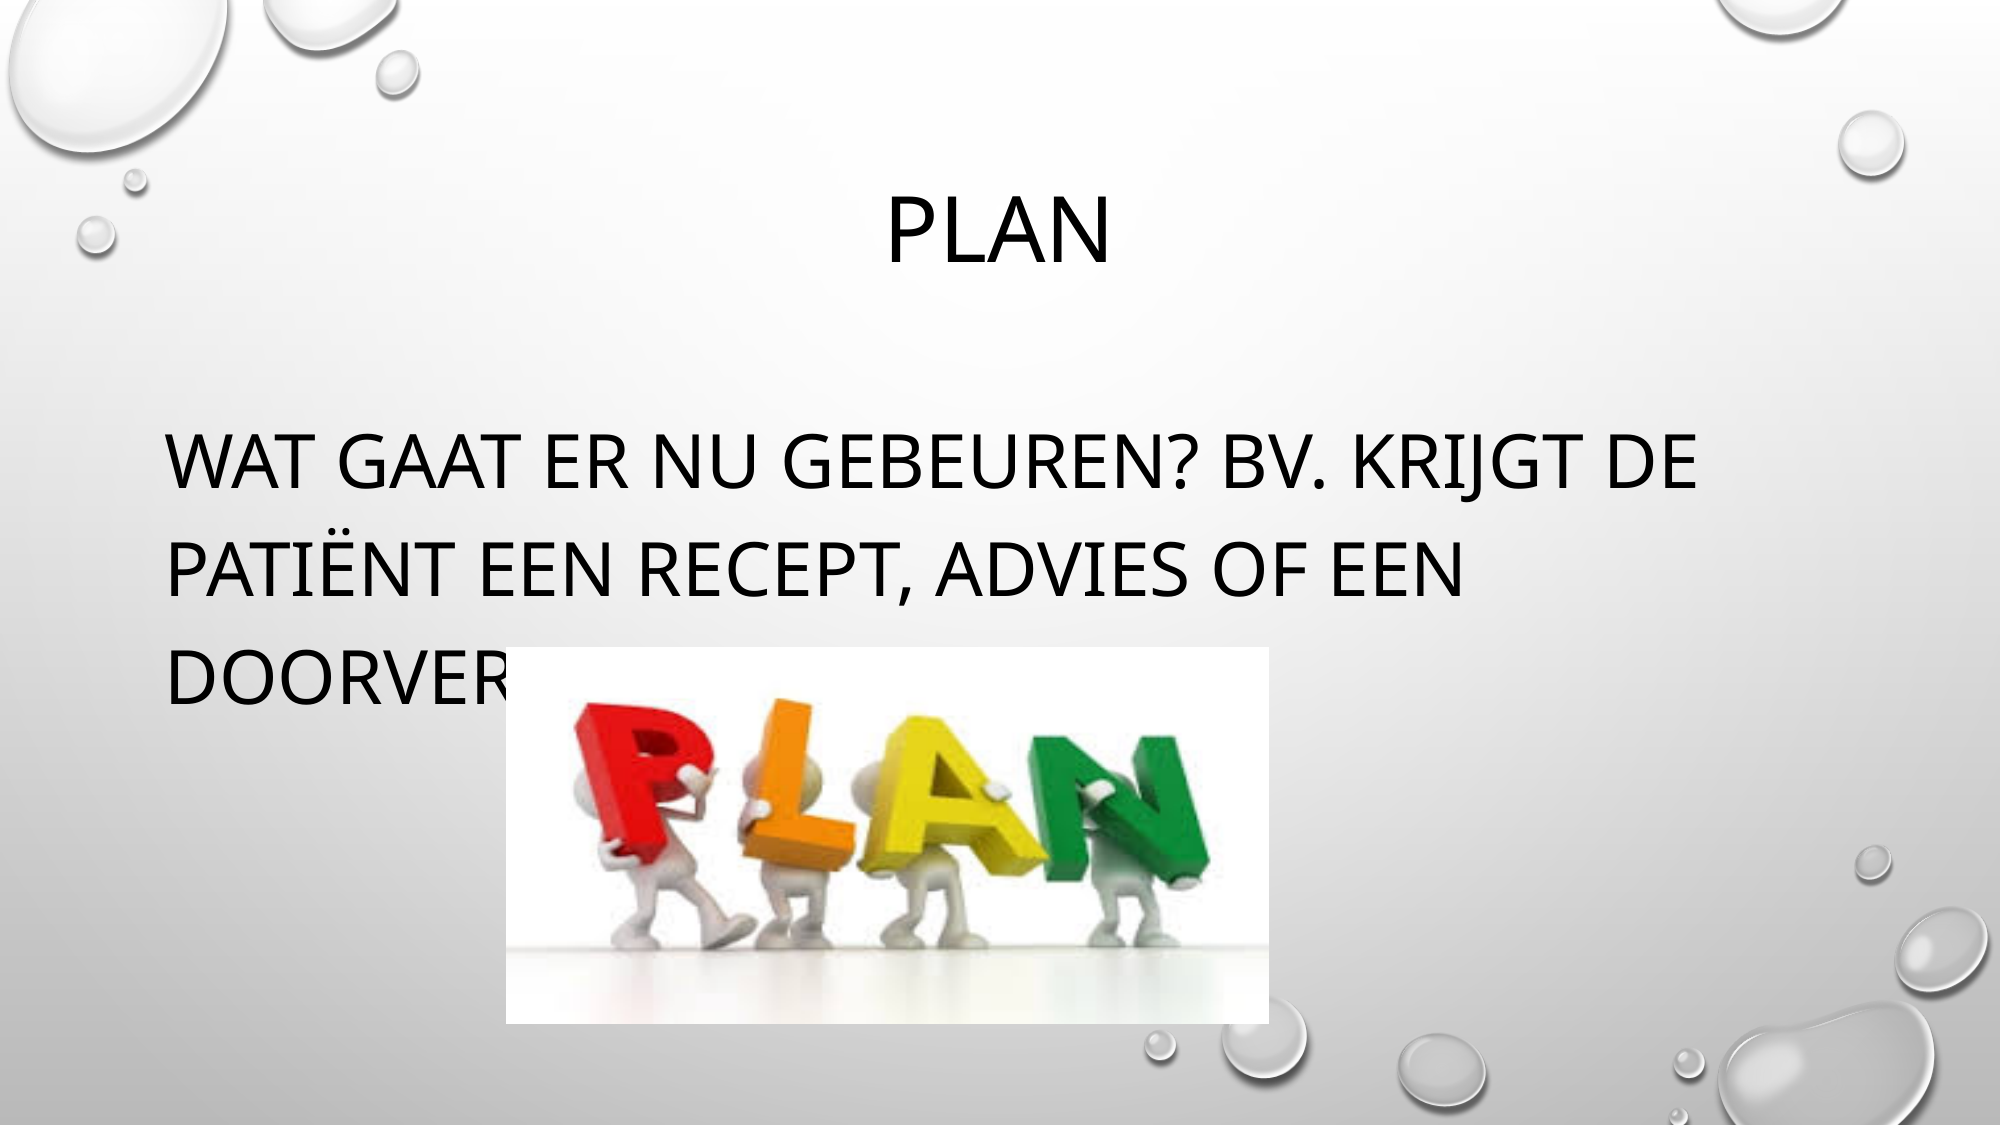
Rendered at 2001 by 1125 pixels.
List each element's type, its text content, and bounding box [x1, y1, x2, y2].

title plan [149, 101, 1851, 364]
list Wat gaat er nu gebeuren? BV. Krijgt de patiënt een recept, advies of een doorverwijzing. [149, 388, 1850, 950]
picture [0, 0, 2000, 1125]
